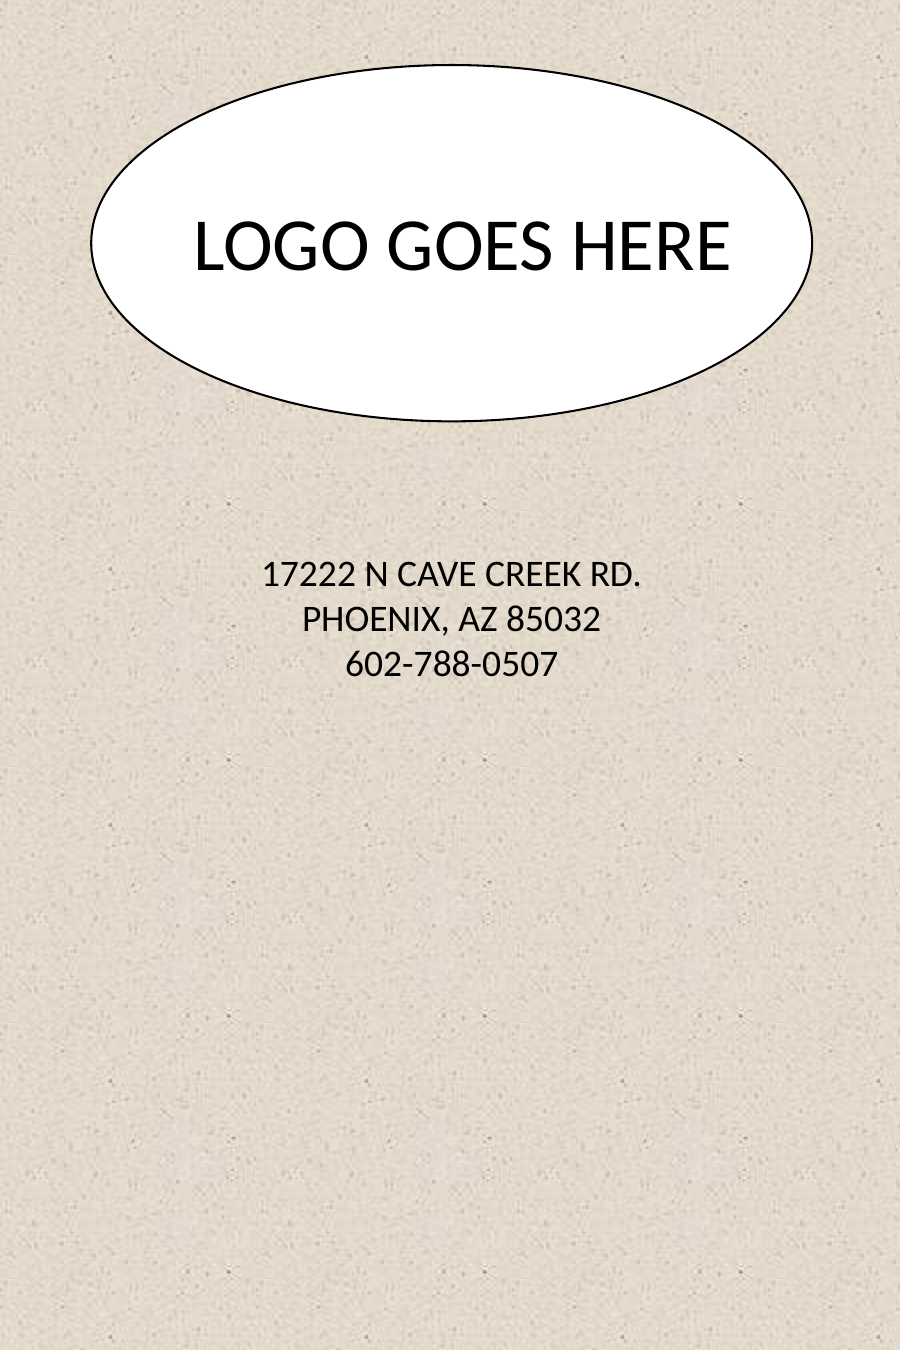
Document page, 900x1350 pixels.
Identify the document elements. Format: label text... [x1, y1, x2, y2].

text_box LOGO GOES HERE [178, 188, 748, 294]
text_box [90, 63, 814, 423]
picture [0, 0, 900, 1350]
text_box 17222 N CAVE CREEK RD. PHOENIX, AZ 85032 602-788-0507 [246, 541, 657, 691]
